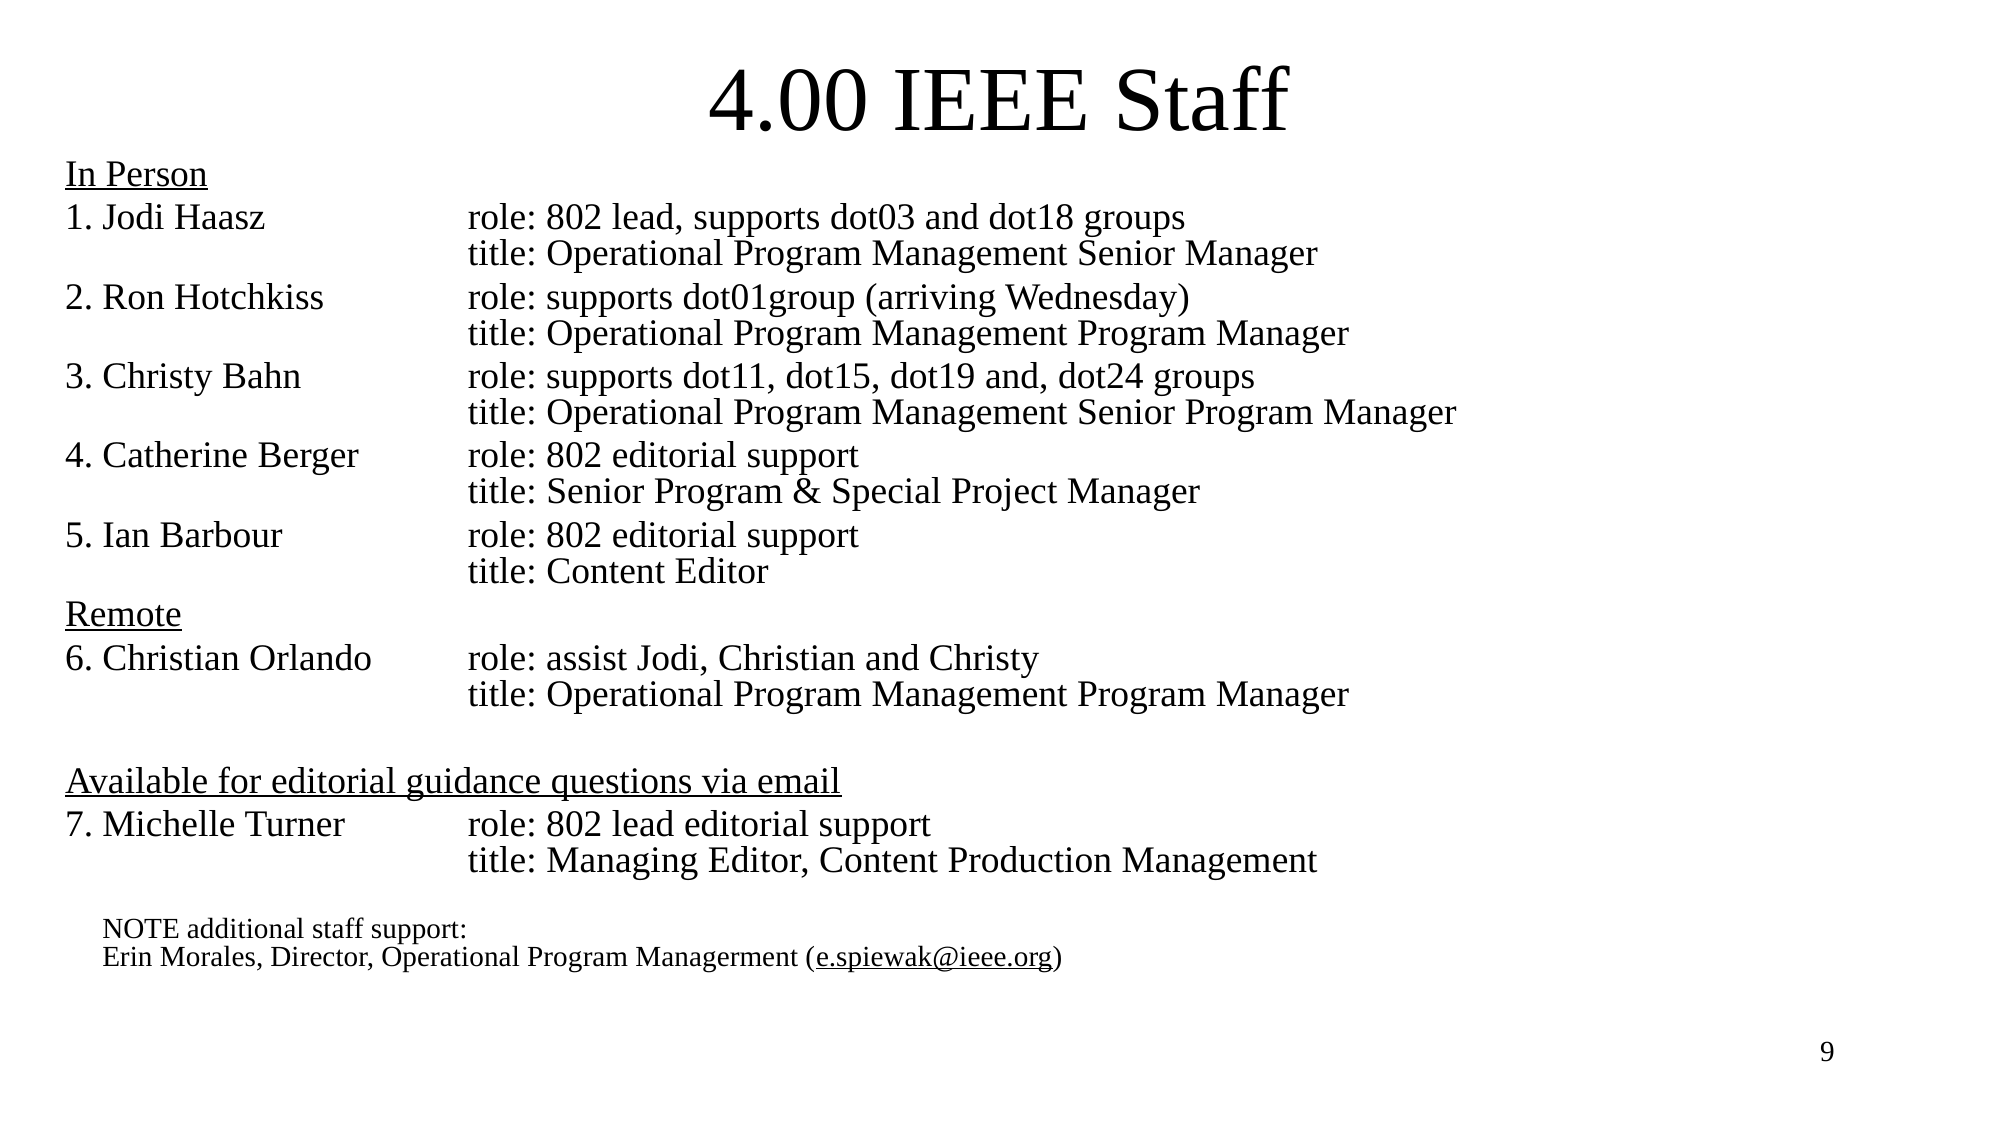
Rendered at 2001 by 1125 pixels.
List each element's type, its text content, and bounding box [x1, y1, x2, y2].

slide_number 9 [1433, 1024, 1851, 1101]
list In Person Jodi Haasz role: 802 lead, supports dot03 and dot18 groups title: Operational Program Management Senior Manager Ron Hotchkiss role: supports dot01group (arriving Wednesday) title: Operational Program Management Program Manager Christy Bahn role: supports dot11, dot15, dot19 and, dot24 groups title: Operational Program Management Senior Program Manager Catherine Berger role: 802 editorial support title: Senior Program & Special Project Manager Ian Barbour role: 802 editorial support title: Content Editor Remote Christian Orlando role: assist Jodi, Christian and Christy title: Operational Program Management Program Manager Available for editorial guidance questions via email Michelle Turner role: 802 lead editorial support title: Managing Editor, Content Production Management NOTE additional staff support: Erin Morales, Director, Operational Program Managerment (e.spiewak@ieee.org) [49, 149, 1913, 526]
title 4.00 IEEE Staff [362, 0, 1638, 149]
